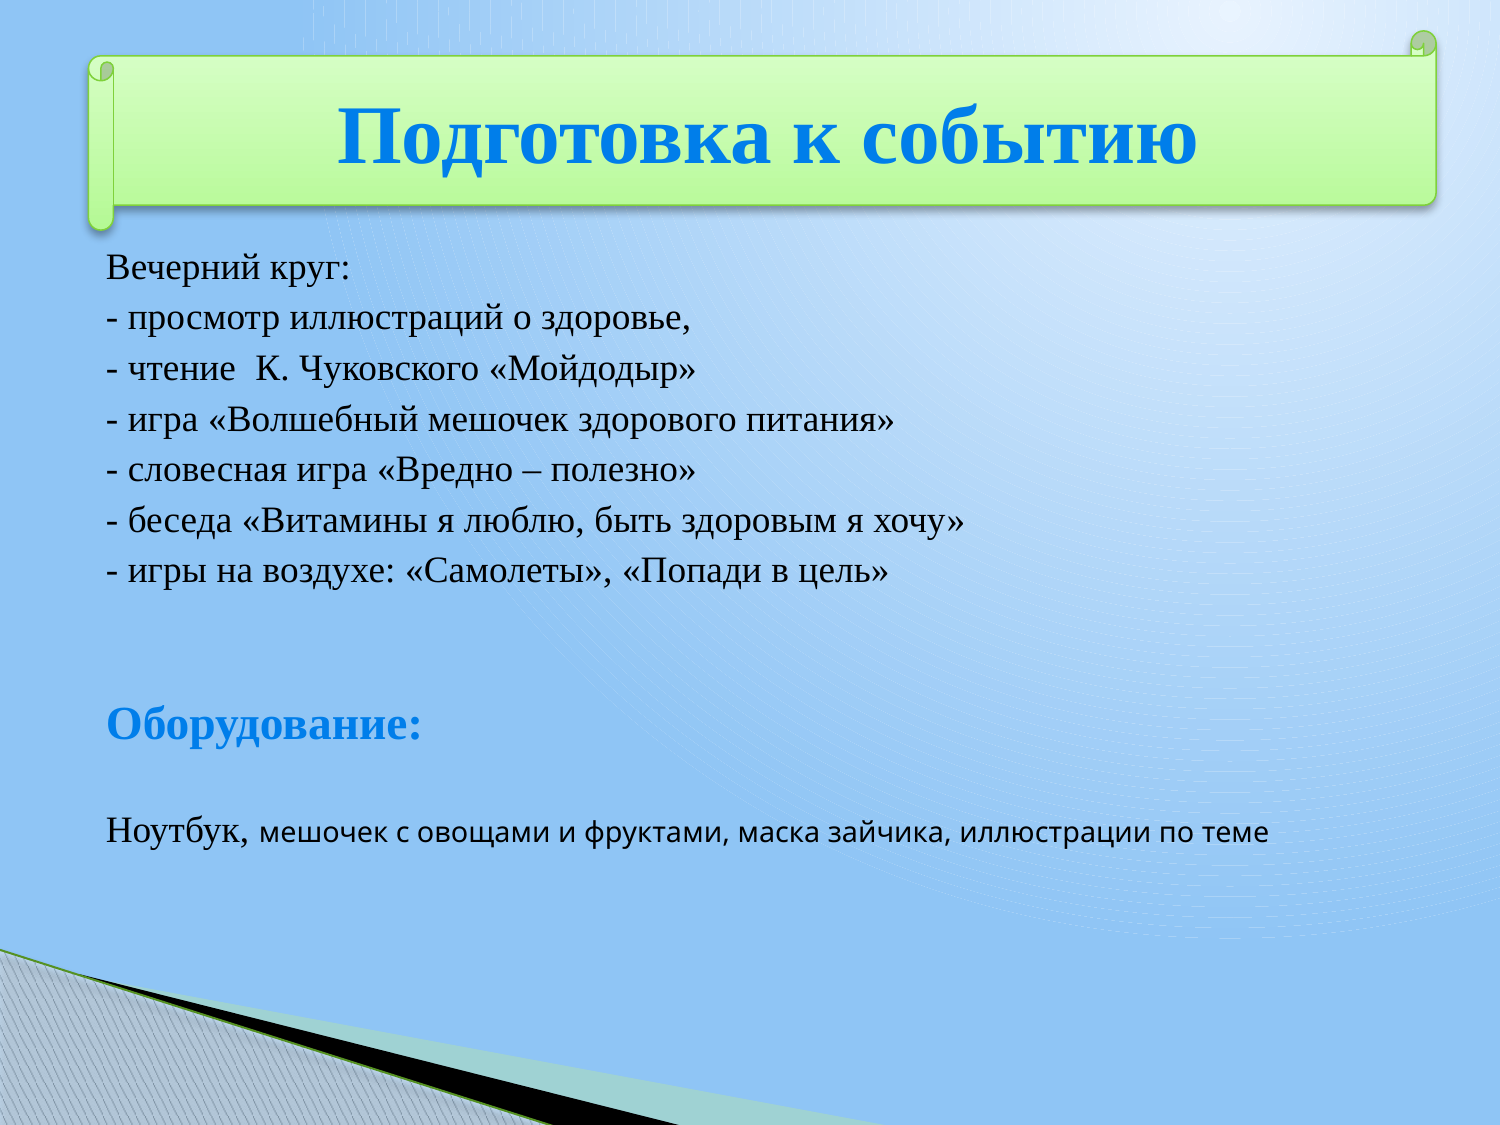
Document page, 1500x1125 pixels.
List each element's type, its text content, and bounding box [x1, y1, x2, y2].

text_box Подготовка к событию [87, 30, 1437, 231]
list Вечерний круг: - просмотр иллюстраций о здоровье, - чтение К. Чуковского «Мойдодыр» - игра «Волшебный мешочек здорового питания» - словесная игра «Вредно – полезно» - беседа «Витамины я люблю, быть здоровым я хочу» - игры на воздухе: «Самолеты», «Попади в цель» Оборудование: Ноутбук, мешочек с овощами и фруктами, маска зайчика, иллюстрации по теме [75, 234, 1454, 1067]
